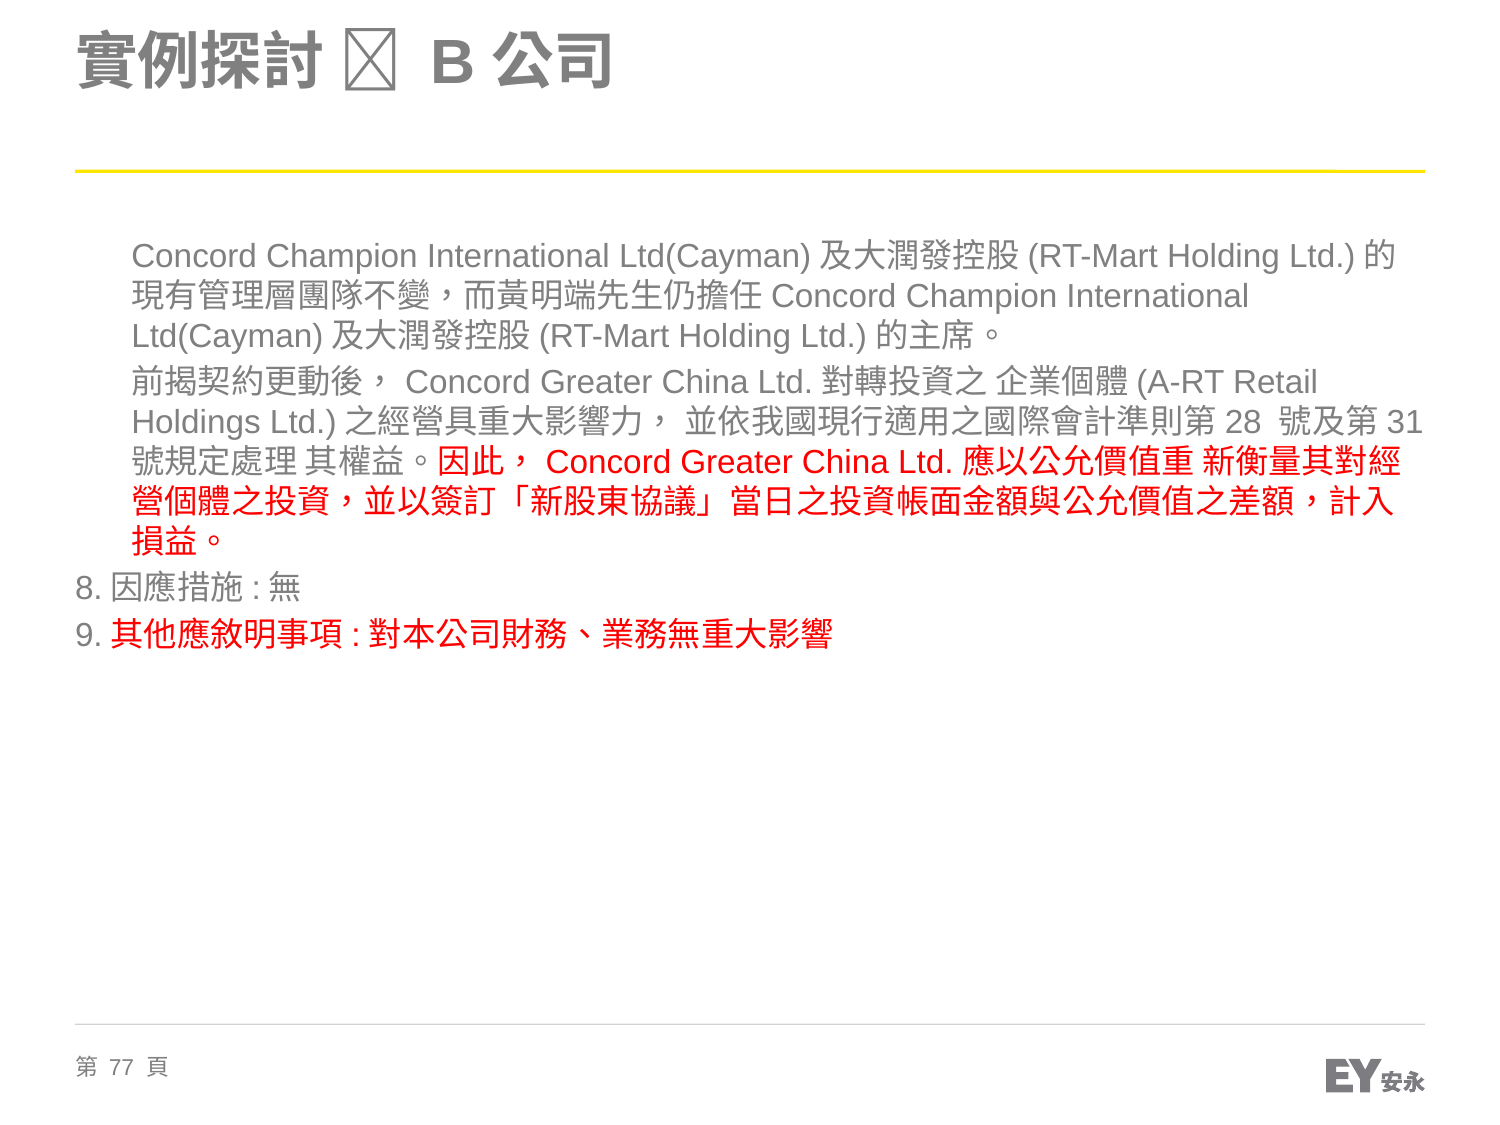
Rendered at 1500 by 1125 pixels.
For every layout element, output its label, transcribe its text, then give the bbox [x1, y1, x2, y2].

title 實例探討  B公司 [75, 33, 1425, 175]
list Concord Champion International Ltd(Cayman)及大潤發控股(RT-Mart Holding Ltd.)的現有管理層團隊不變，而黃明端先生仍擔任Concord Champion International Ltd(Cayman)及大潤發控股(RT-Mart Holding Ltd.)的主席。 前揭契約更動後，Concord Greater China Ltd.對轉投資之 企業個體(A-RT Retail Holdings Ltd.)之經營具重大影響力， 並依我國現行適用之國際會計準則第28 號及第31 號規定處理 其權益。因此，Concord Greater China Ltd.應以公允價值重 新衡量其對經營個體之投資，並以簽訂「新股東協議」當日之投資帳面金額與公允價值之差額，計入損益。 8.因應措施:無 9.其他應敘明事項:對本公司財務、業務無重大影響 [75, 233, 1425, 1005]
